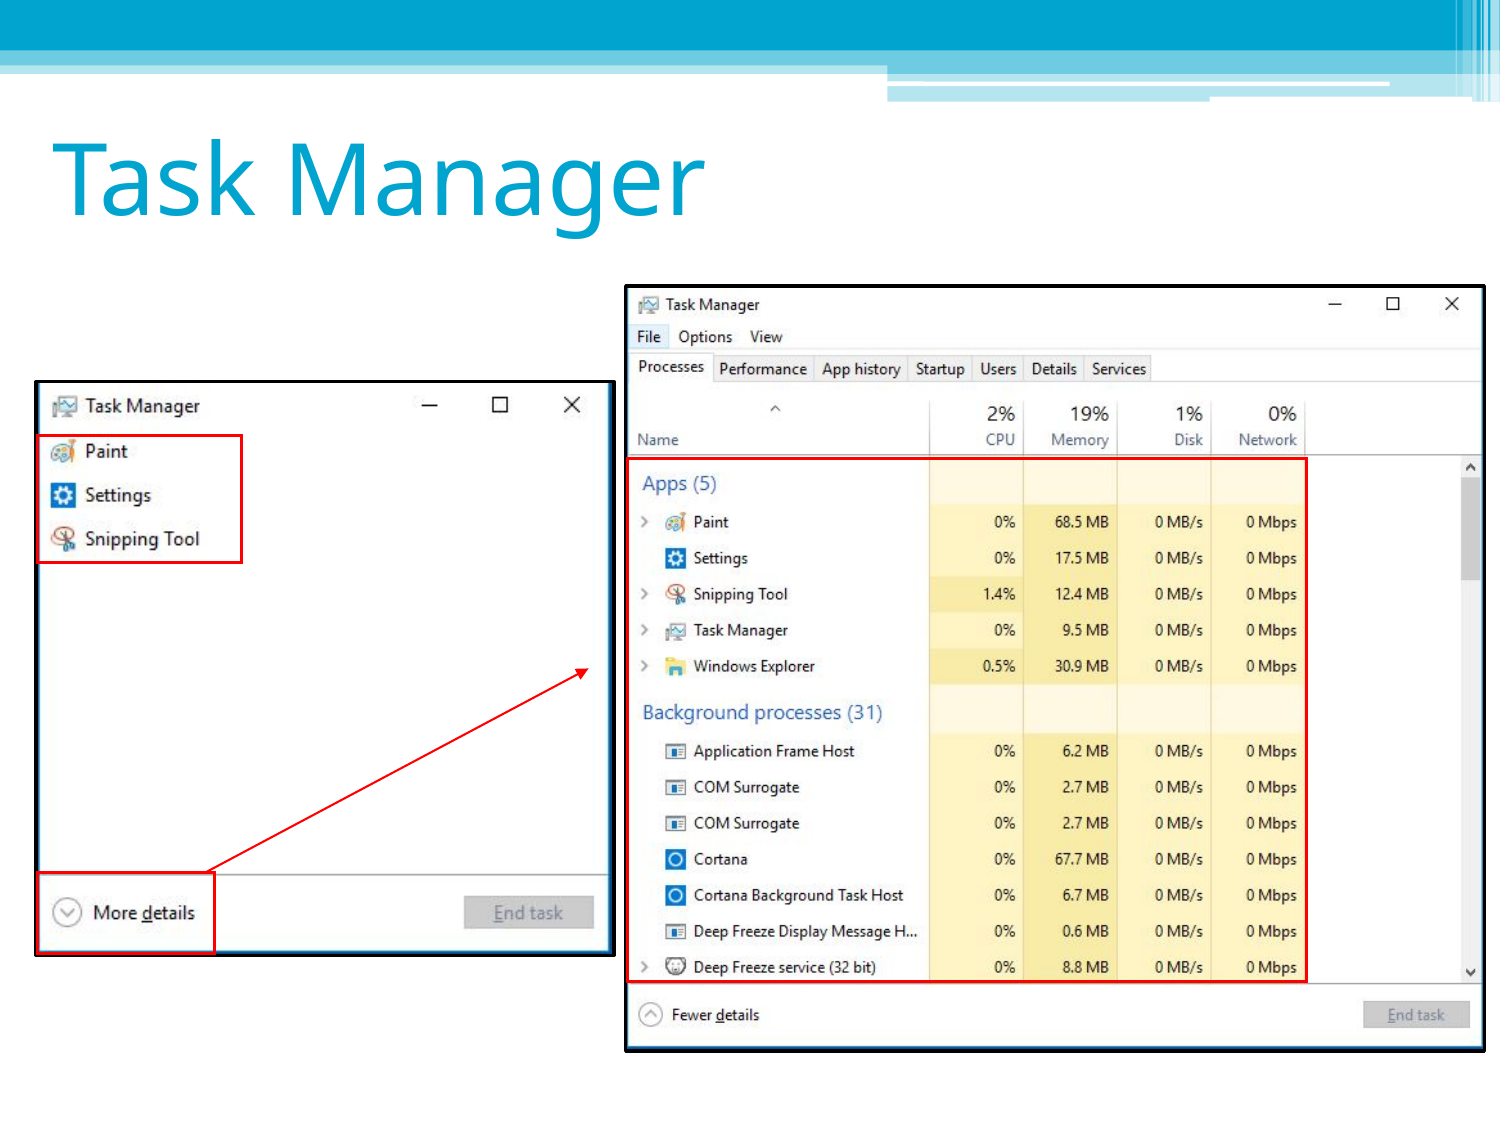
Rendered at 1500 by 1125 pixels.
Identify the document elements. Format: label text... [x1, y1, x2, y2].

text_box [204, 668, 589, 873]
picture [627, 287, 1483, 1050]
title Task Manager [37, 87, 1500, 263]
picture [37, 383, 613, 954]
